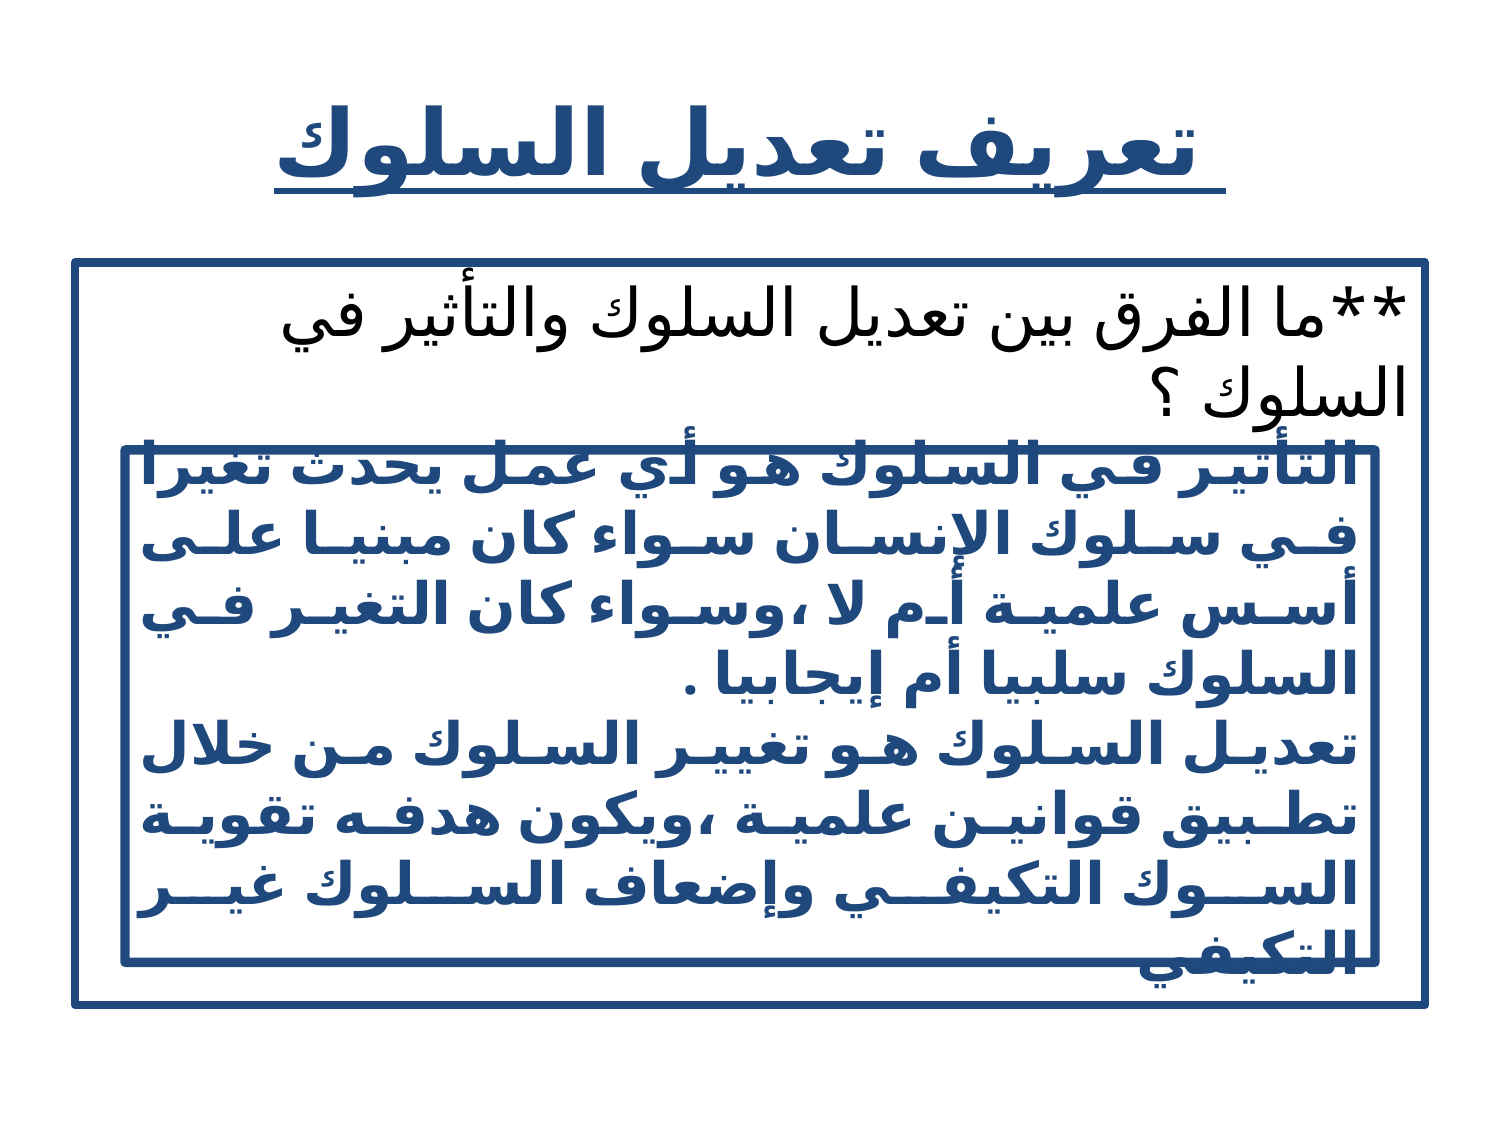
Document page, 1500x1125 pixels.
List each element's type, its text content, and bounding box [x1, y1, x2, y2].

text_box التأثير في السلوك هو أي عمل يحدث تغيرا في سلوك الإنسان سواء كان مبنيا على أسس علمية أم لا ،وسواء كان التغير في السلوك سلبيا أم إيجابيا . تعديل السلوك هو تغيير السلوك من خلال تطبيق قوانين علمية ،ويكون هدفه تقوية السوك التكيفي وإضعاف السلوك غير التكيفي [123, 448, 1377, 964]
list **ما الفرق بين تعديل السلوك والتأثير في السلوك ؟ [75, 262, 1425, 1005]
title تعريف تعديل السلوك [75, 45, 1425, 233]
